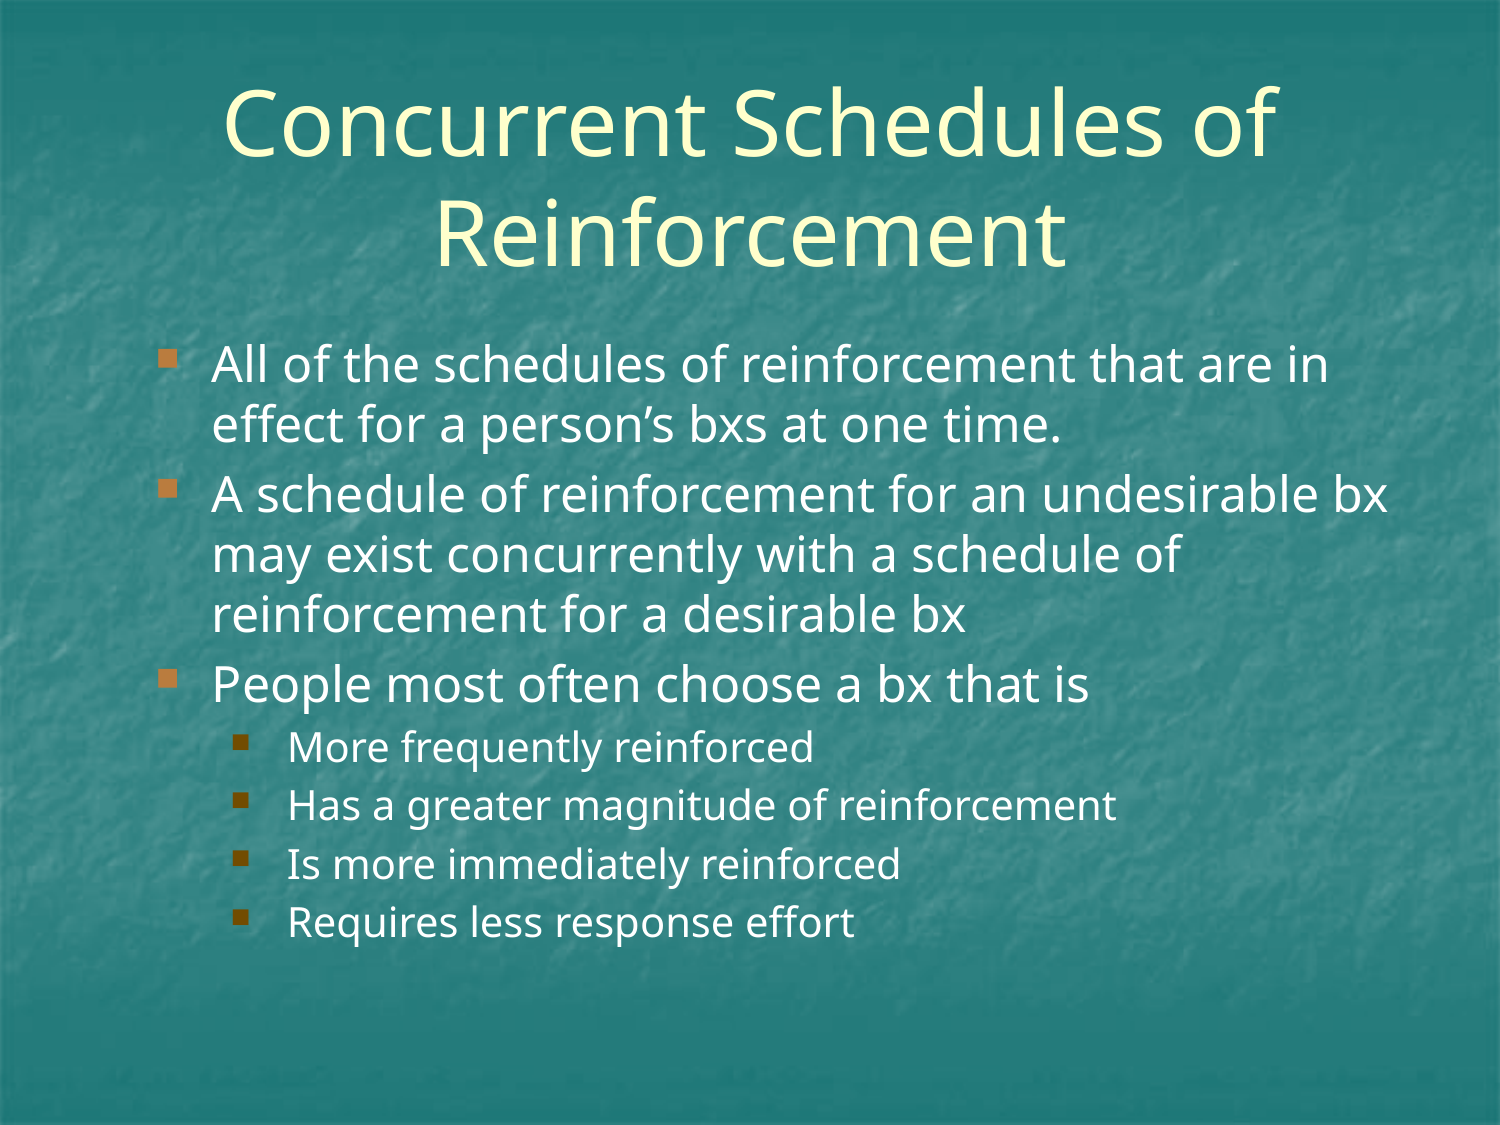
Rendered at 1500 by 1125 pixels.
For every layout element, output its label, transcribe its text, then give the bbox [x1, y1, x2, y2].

title Concurrent Schedules of Reinforcement [74, 62, 1426, 288]
list All of the schedules of reinforcement that are in effect for a person’s bxs at one time. A schedule of reinforcement for an undesirable bx may exist concurrently with a schedule of reinforcement for a desirable bx People most often choose a bx that is More frequently reinforced Has a greater magnitude of reinforcement Is more immediately reinforced Requires less response effort [74, 324, 1426, 1001]
